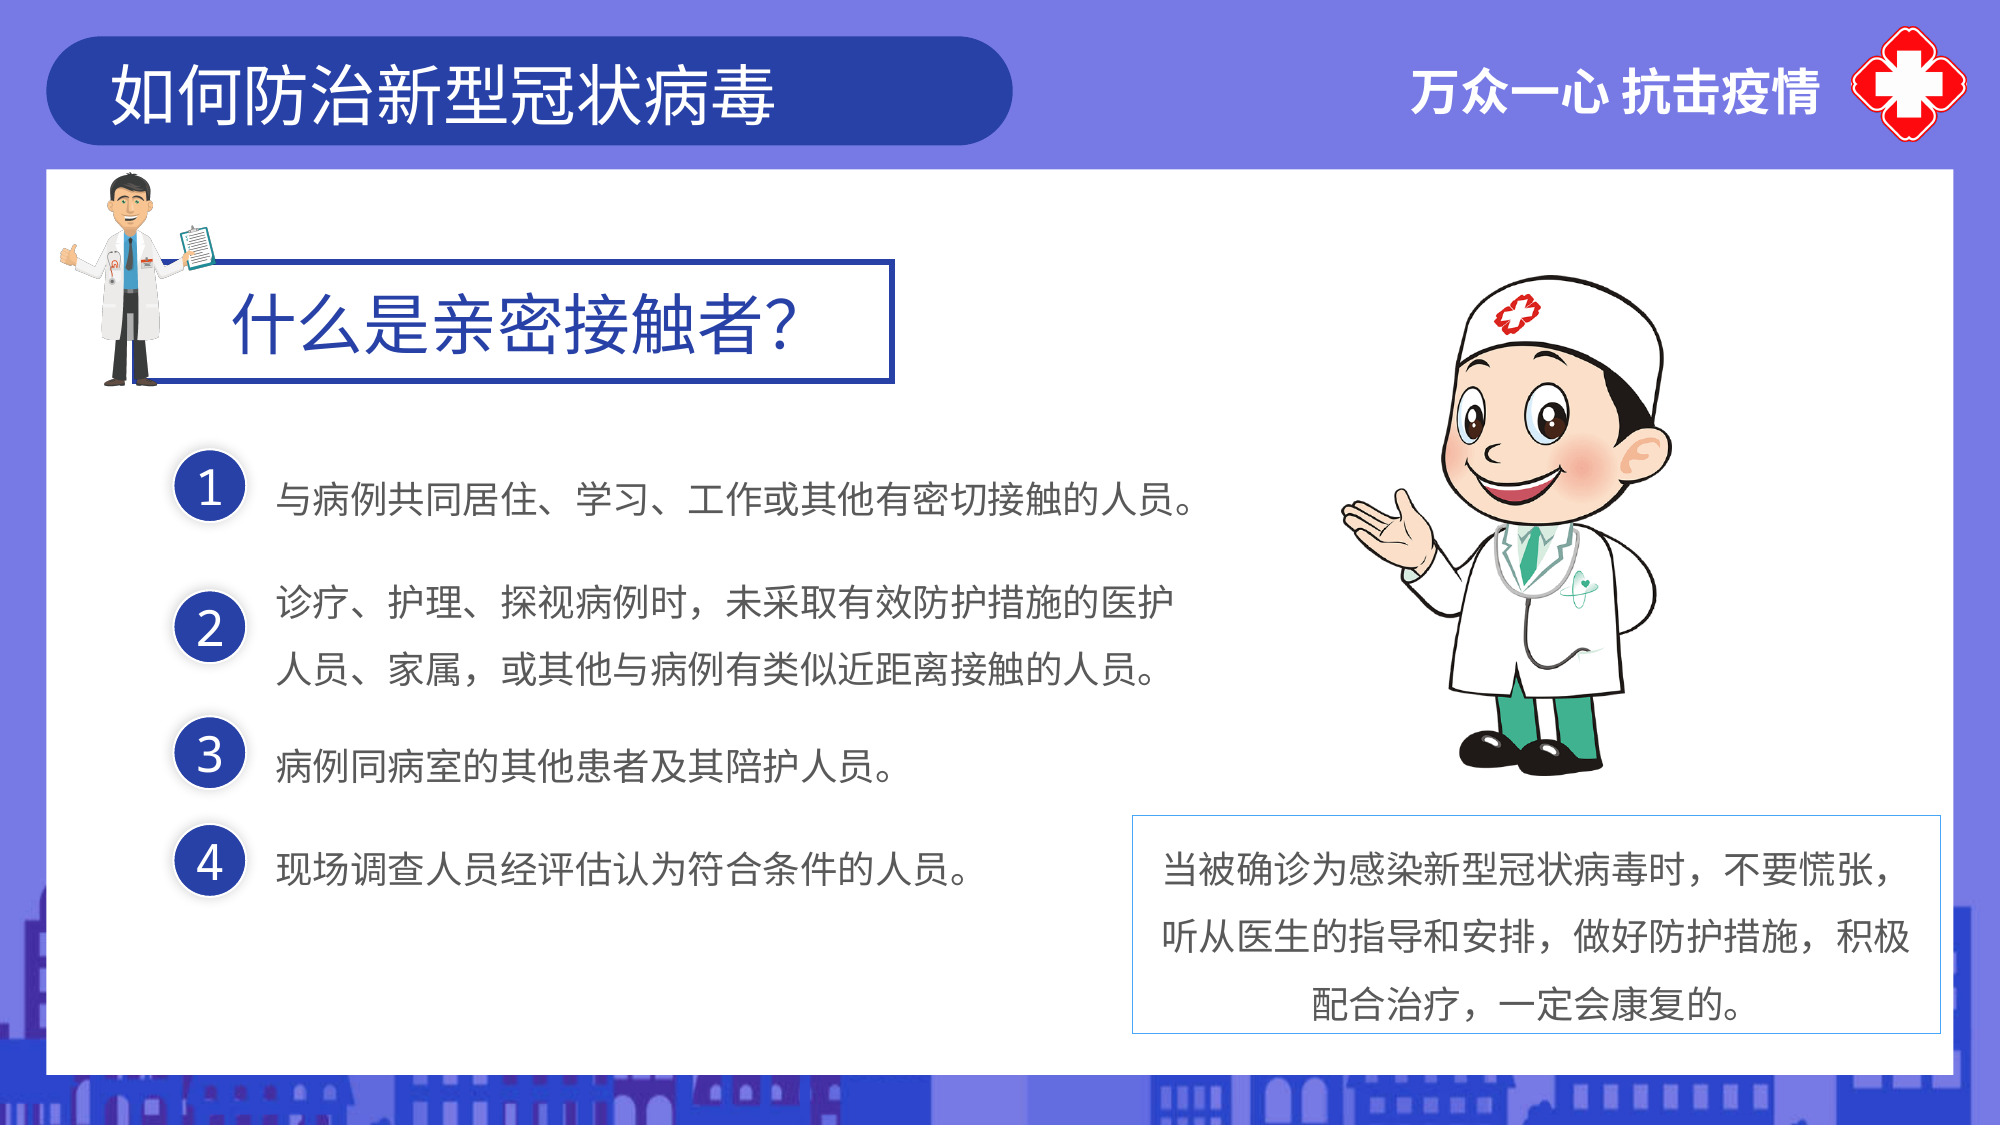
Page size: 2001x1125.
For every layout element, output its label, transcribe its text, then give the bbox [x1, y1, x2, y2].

text_box 1 [173, 449, 247, 523]
text_box 2 [173, 590, 247, 664]
picture [0, 0, 2000, 1125]
text_box 当被确诊为感染新型冠状病毒时，不要慌张，听从医生的指导和安排，做好防护措施，积极配合治疗，一定会康复的。 [1132, 815, 1941, 1034]
text_box 4 [173, 823, 247, 897]
text_box [216, 261, 893, 382]
text_box 如何防治新型冠状病毒 [94, 45, 965, 141]
text_box 诊疗、护理、探视病例时，未采取有效防护措施的医护人员、家属，或其他与病例有类似近距离接触的人员。 [260, 548, 1219, 699]
text_box 现场调查人员经评估认为符合条件的人员。 [260, 815, 1132, 899]
text_box 3 [173, 716, 247, 790]
text_box [45, 35, 1014, 147]
text_box 与病例共同居住、学习、工作或其他有密切接触的人员。 [260, 445, 1252, 529]
text_box 什么是亲密接触者？ [216, 275, 888, 371]
text_box 病例同病室的其他患者及其陪护人员。 [260, 712, 1252, 796]
